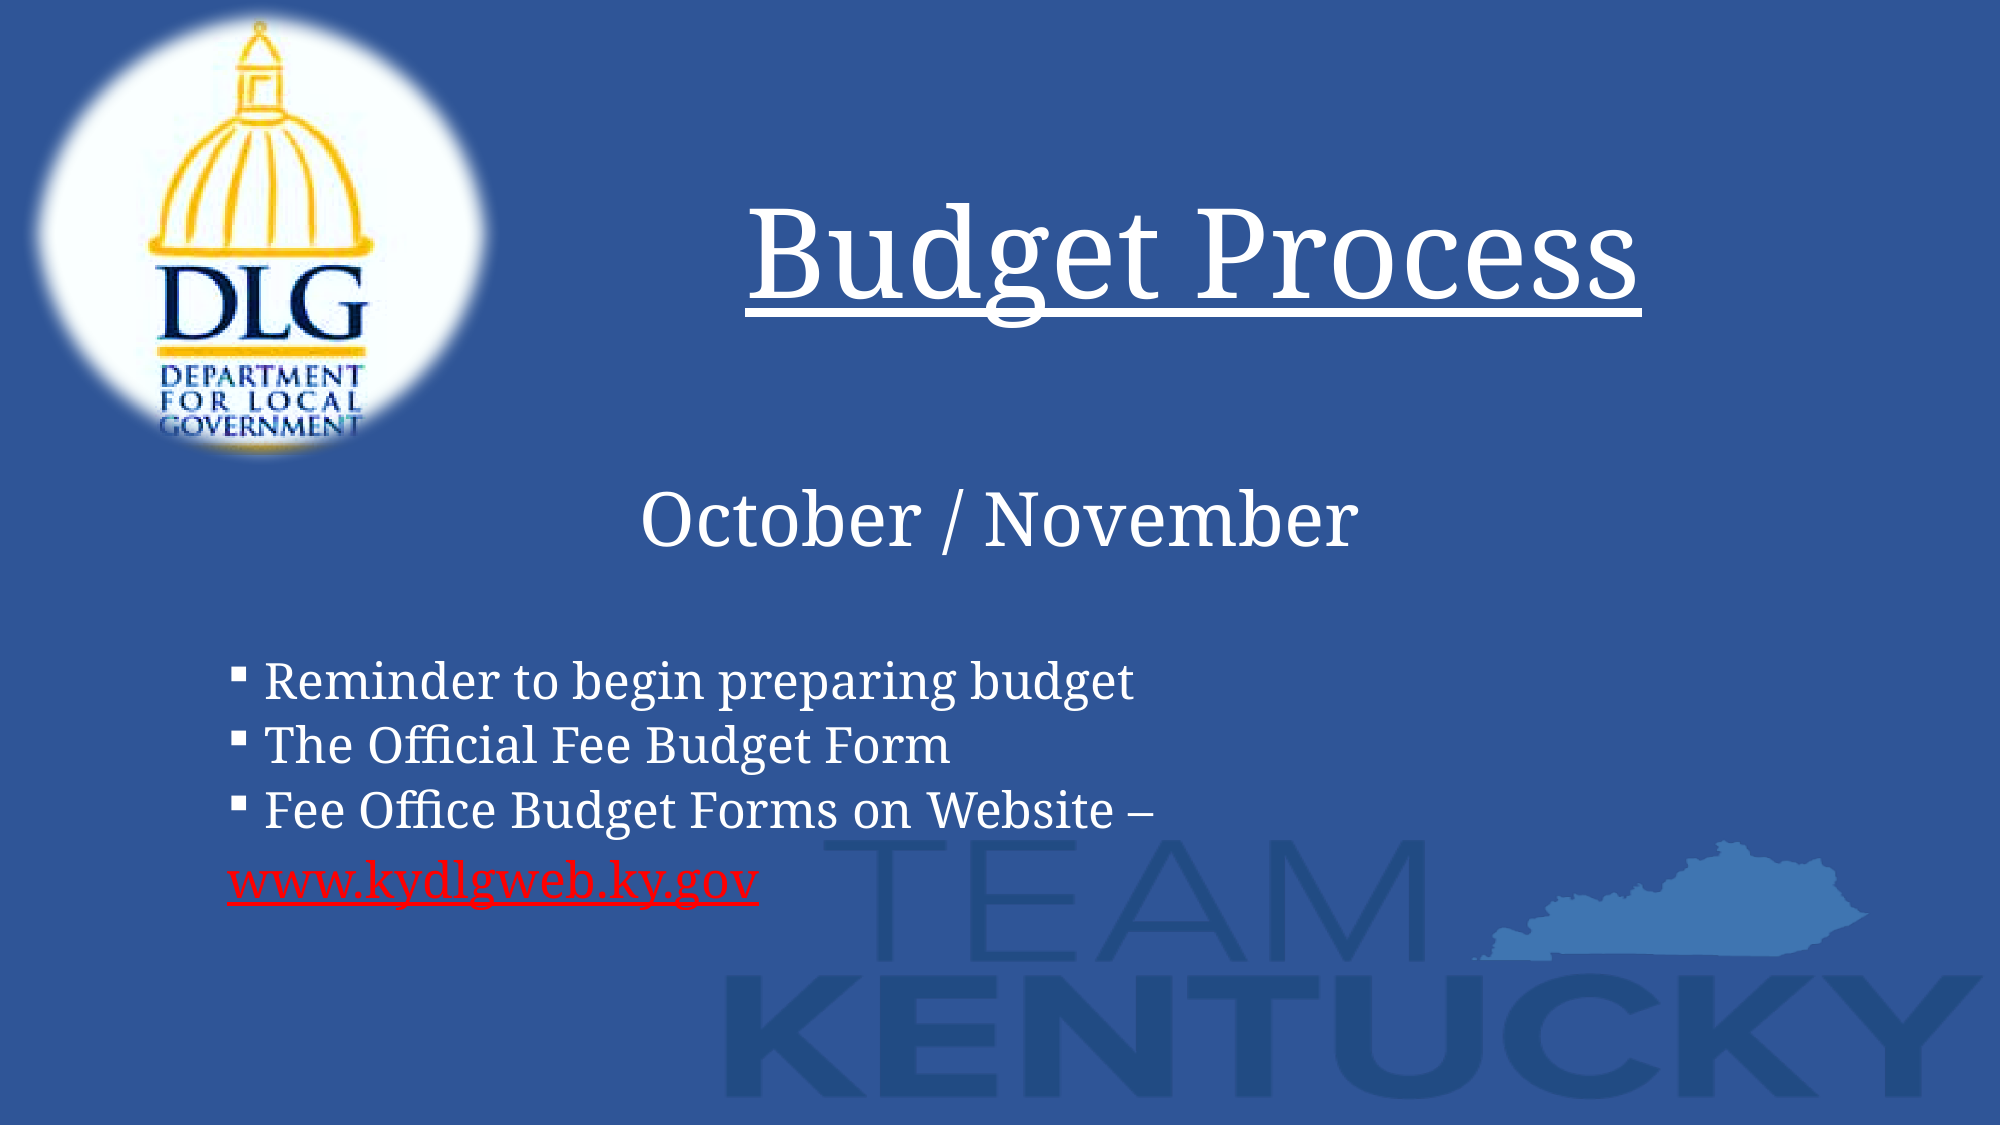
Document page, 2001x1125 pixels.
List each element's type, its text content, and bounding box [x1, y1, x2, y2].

title Budget Process [580, 82, 1863, 299]
picture [41, 21, 481, 402]
list October / November Reminder to begin preparing budget The Official Fee Budget Form Fee Office Budget Forms on Website – www.kydlgweb.ky.gov [137, 299, 1863, 1014]
